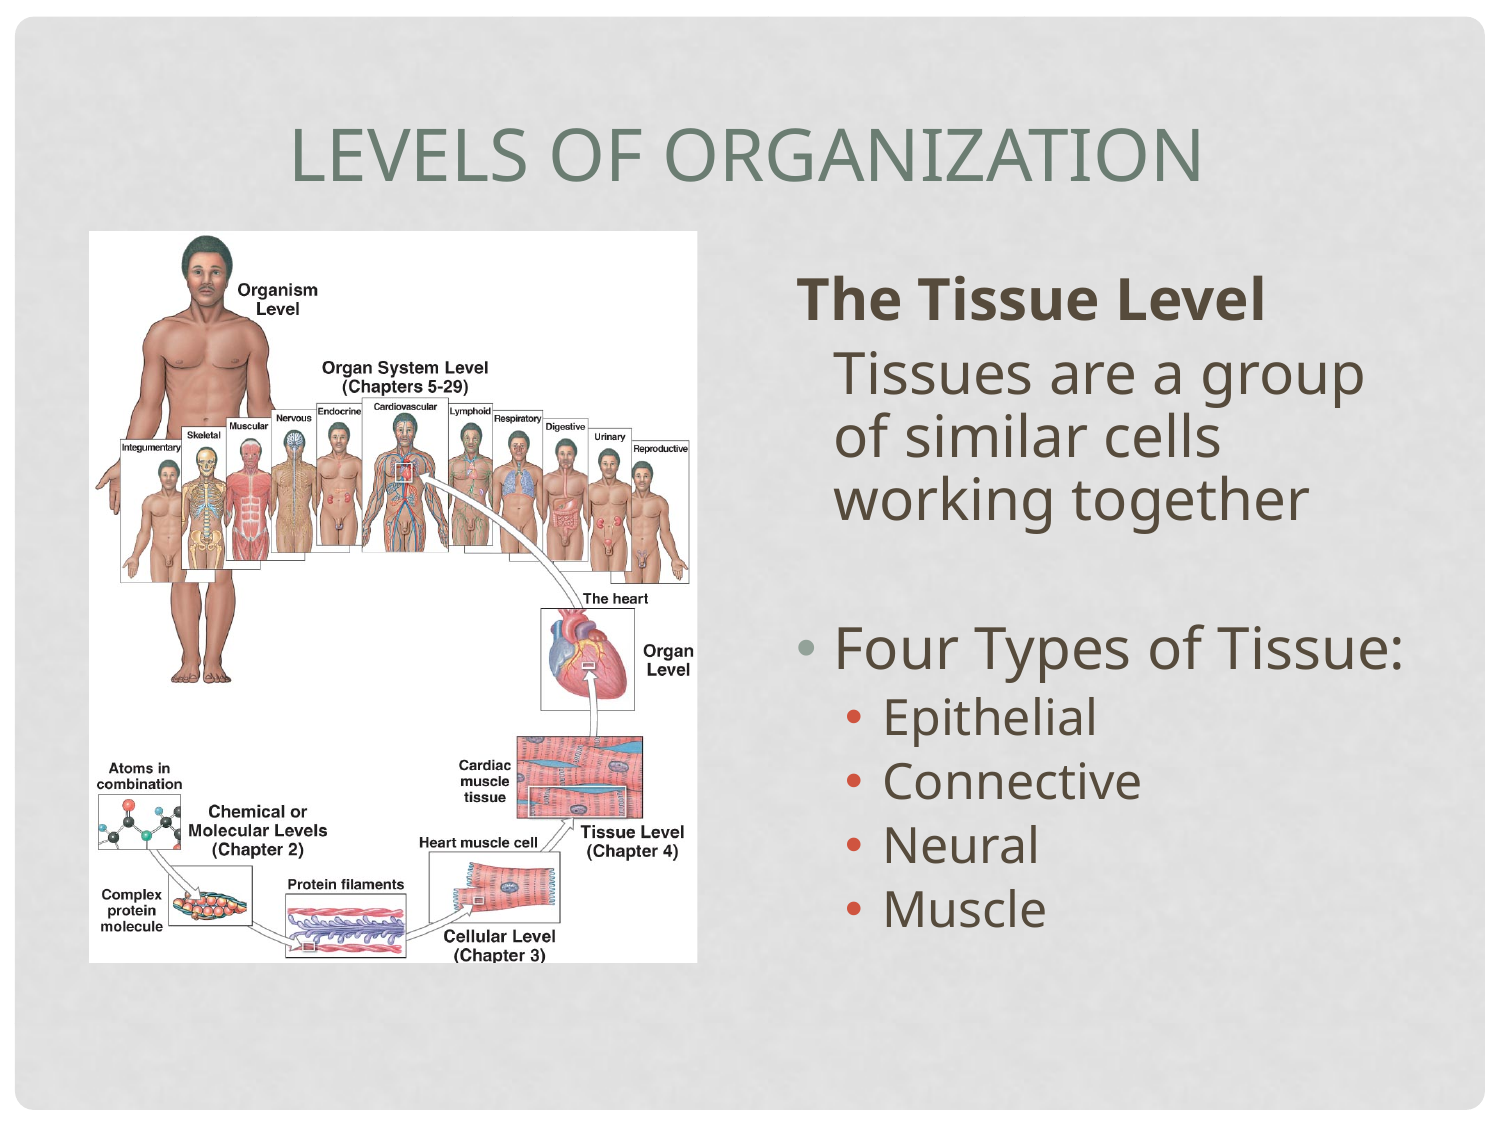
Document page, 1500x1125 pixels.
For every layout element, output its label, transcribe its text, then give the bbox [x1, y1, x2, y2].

picture [88, 230, 698, 963]
list The Tissue Level Tissues are a group of similar cells working together Four Types of Tissue: Epithelial Connective Neural Muscle [762, 262, 1425, 1005]
title Levels of Organization [69, 66, 1425, 238]
